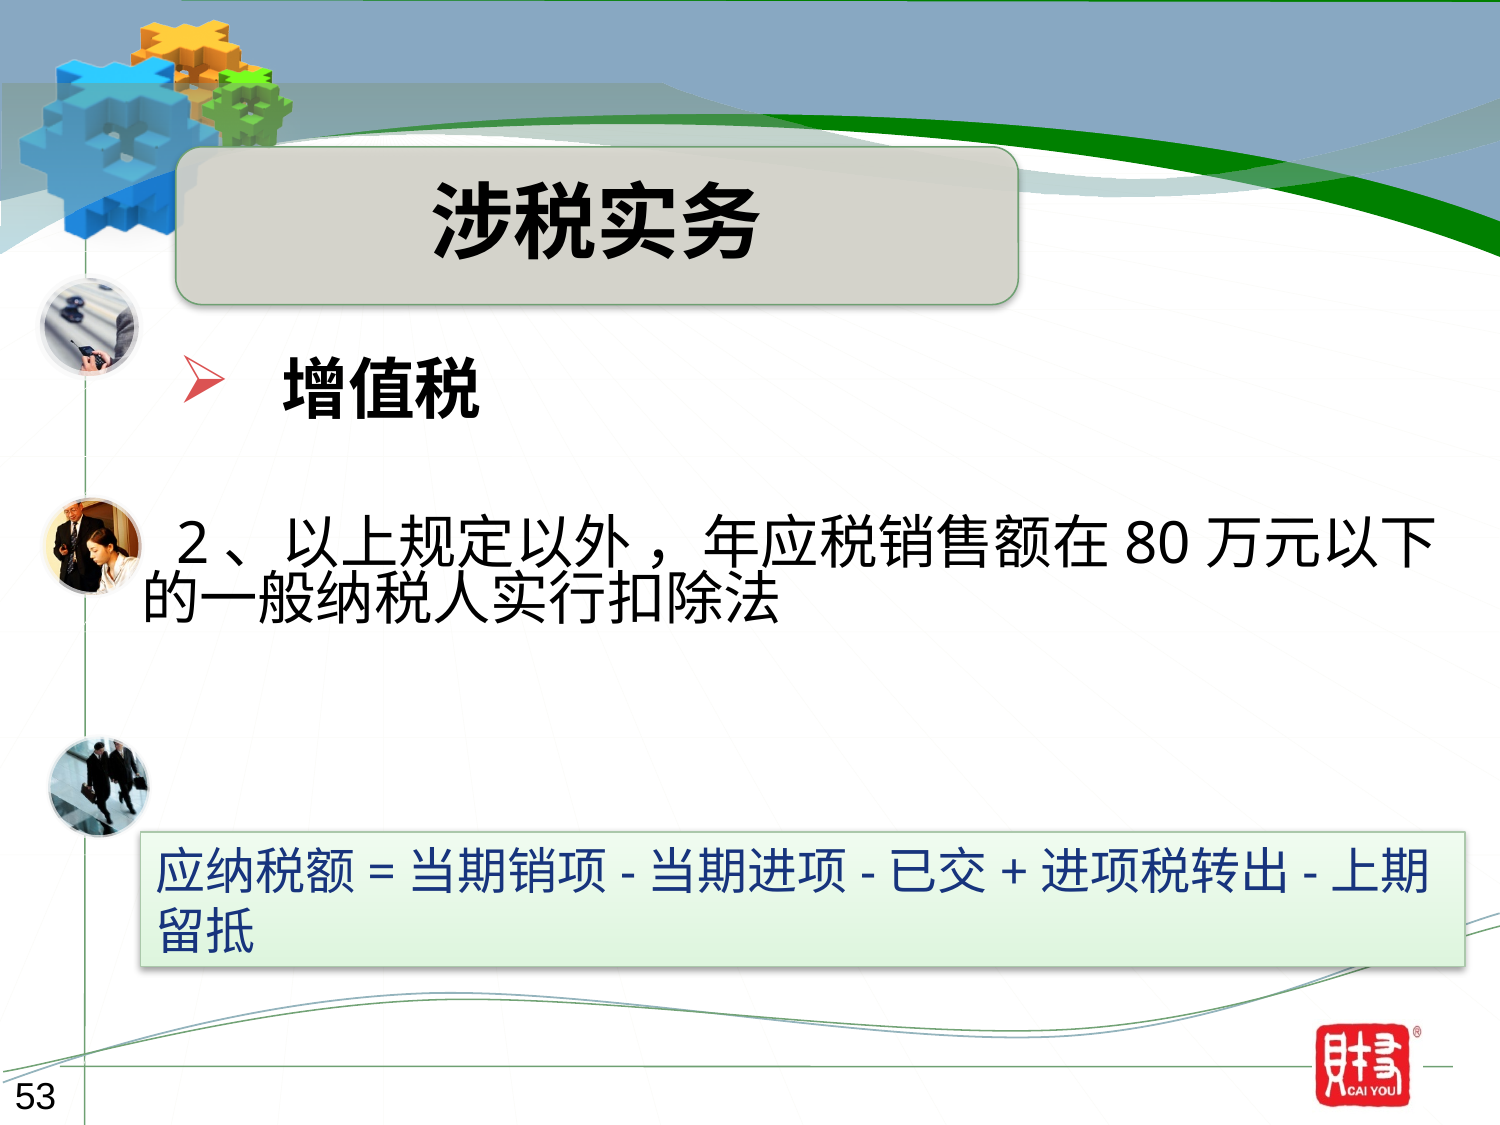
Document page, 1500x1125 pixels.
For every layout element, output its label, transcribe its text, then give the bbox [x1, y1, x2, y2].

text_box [175, 146, 1019, 305]
text_box 53 [0, 1064, 94, 1125]
text_box 2、以上规定以外 ，年应税销售额在80万元以下的一般纳税人实行扣除法 [70, 511, 1454, 639]
picture [6, 170, 175, 252]
picture [0, 18, 300, 226]
text_box 增值税 [163, 339, 1078, 435]
picture [45, 283, 134, 371]
picture [51, 740, 147, 835]
text_box 应纳税额=当期销项-当期进项-已交+进项税转出-上期留抵 [140, 831, 1466, 967]
picture [277, 142, 300, 146]
picture [46, 501, 120, 585]
picture [1312, 1019, 1423, 1114]
